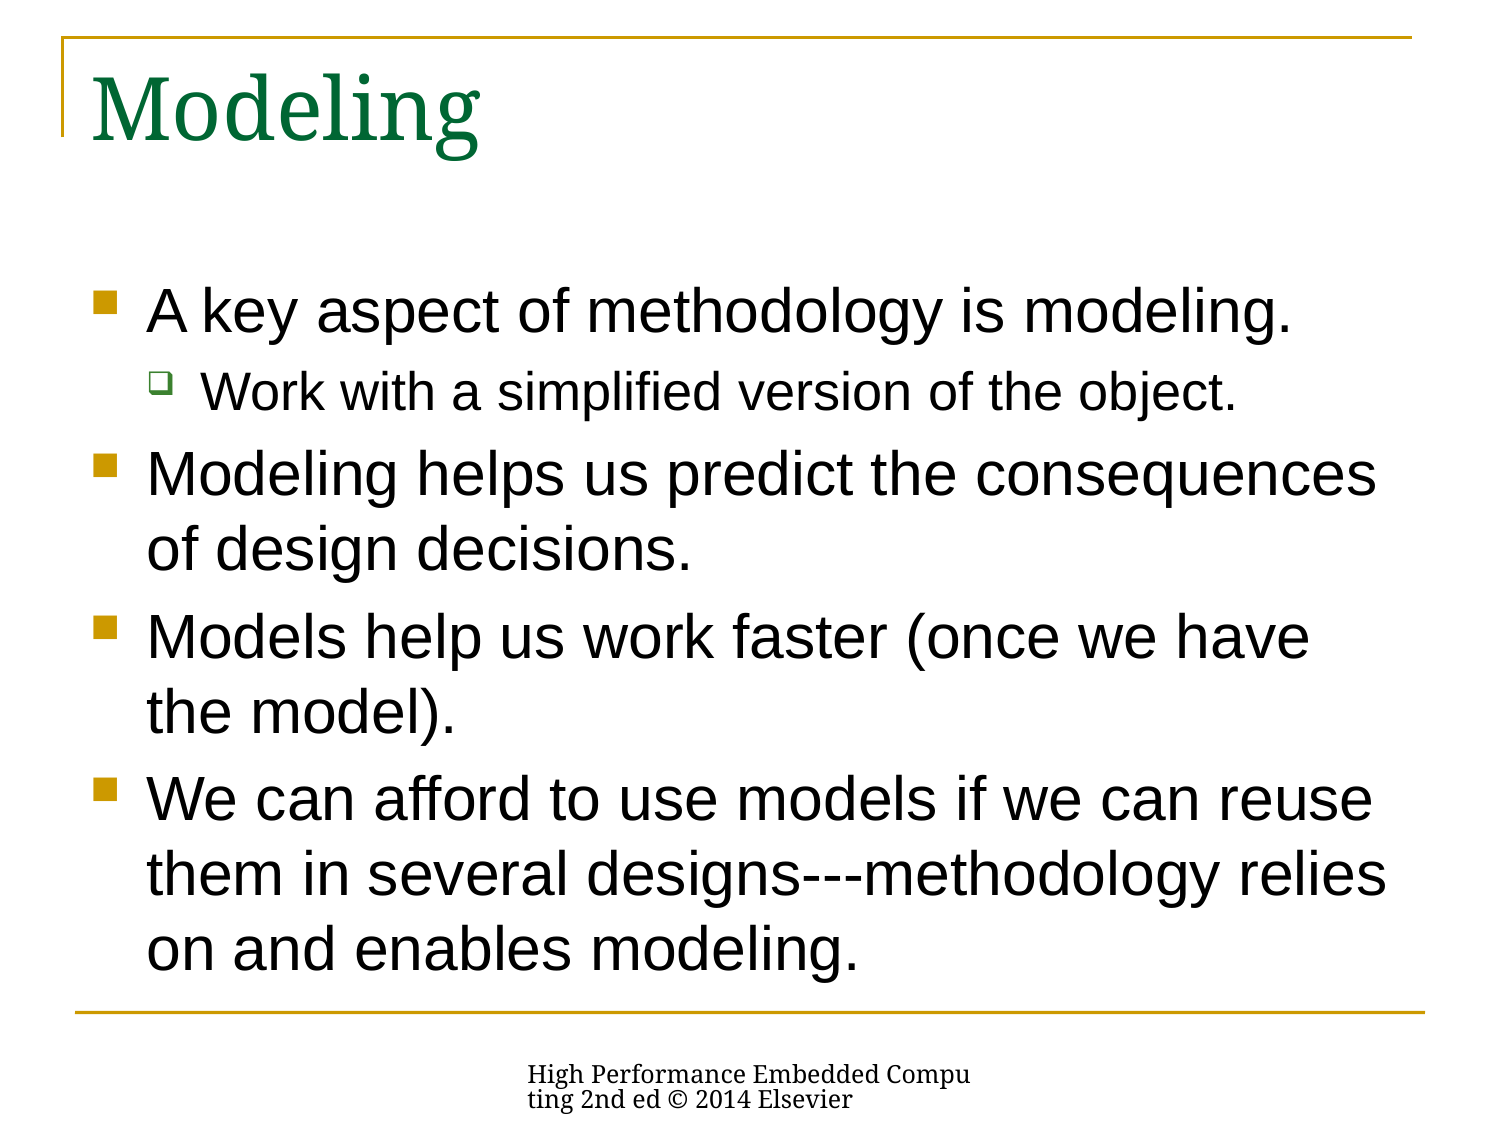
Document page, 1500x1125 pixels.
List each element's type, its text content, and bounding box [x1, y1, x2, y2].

list A key aspect of methodology is modeling. Work with a simplified version of the object. Modeling helps us predict the consequences of design decisions. Models help us work faster (once we have the model). We can afford to use models if we can reuse them in several designs---methodology relies on and enables modeling. [75, 262, 1425, 1006]
title Modeling [75, 45, 1425, 233]
footer High Performance Embedded Computing 2nd ed © 2014 Elsevier [512, 1025, 988, 1100]
